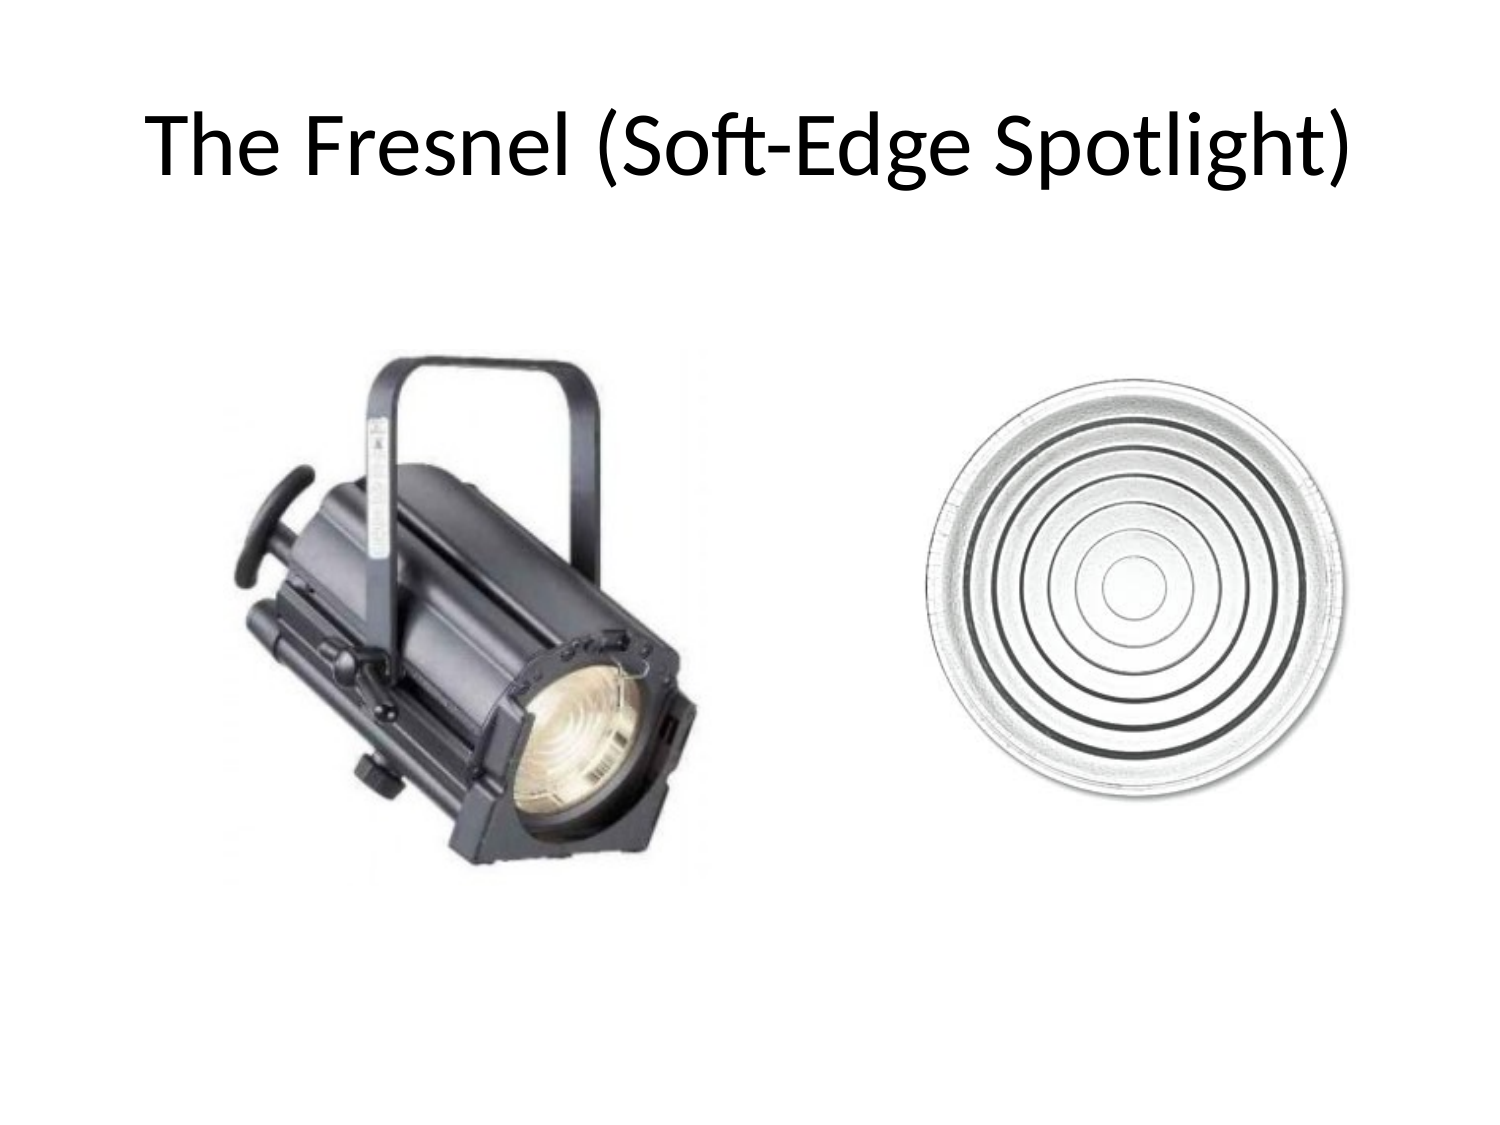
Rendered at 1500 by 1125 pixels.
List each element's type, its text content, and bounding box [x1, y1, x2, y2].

title The Fresnel (Soft-Edge Spotlight) [75, 45, 1425, 233]
picture [898, 348, 1376, 826]
picture [222, 348, 713, 886]
